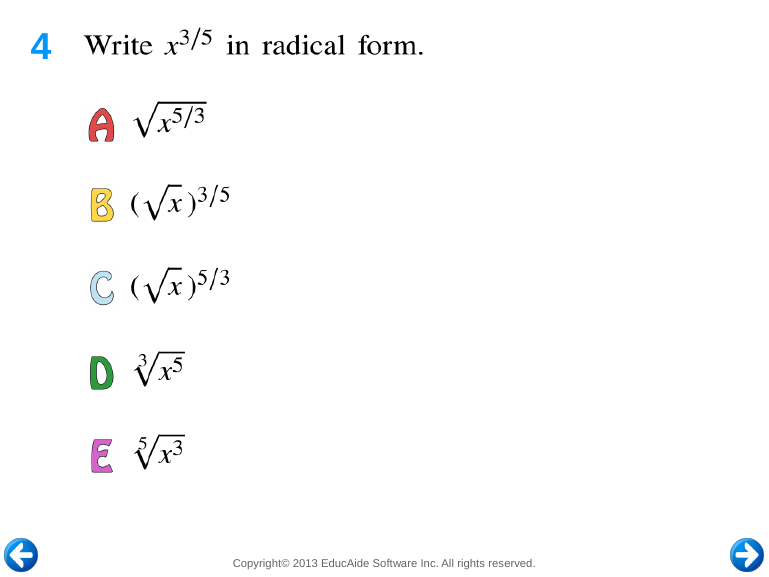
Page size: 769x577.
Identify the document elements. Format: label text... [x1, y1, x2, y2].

picture [127, 180, 237, 226]
picture [82, 185, 121, 224]
picture [82, 353, 121, 392]
picture [82, 105, 121, 144]
picture [82, 436, 121, 475]
picture [127, 346, 237, 393]
picture [127, 429, 237, 476]
text_box 4 [0, 14, 82, 75]
picture [1, 536, 40, 574]
picture [81, 25, 748, 60]
picture [728, 536, 766, 574]
text_box Copyright© 2013 EducAide Software Inc. All rights reserved. [45, 548, 722, 576]
picture [127, 97, 237, 143]
picture [82, 268, 121, 307]
picture [127, 263, 237, 309]
